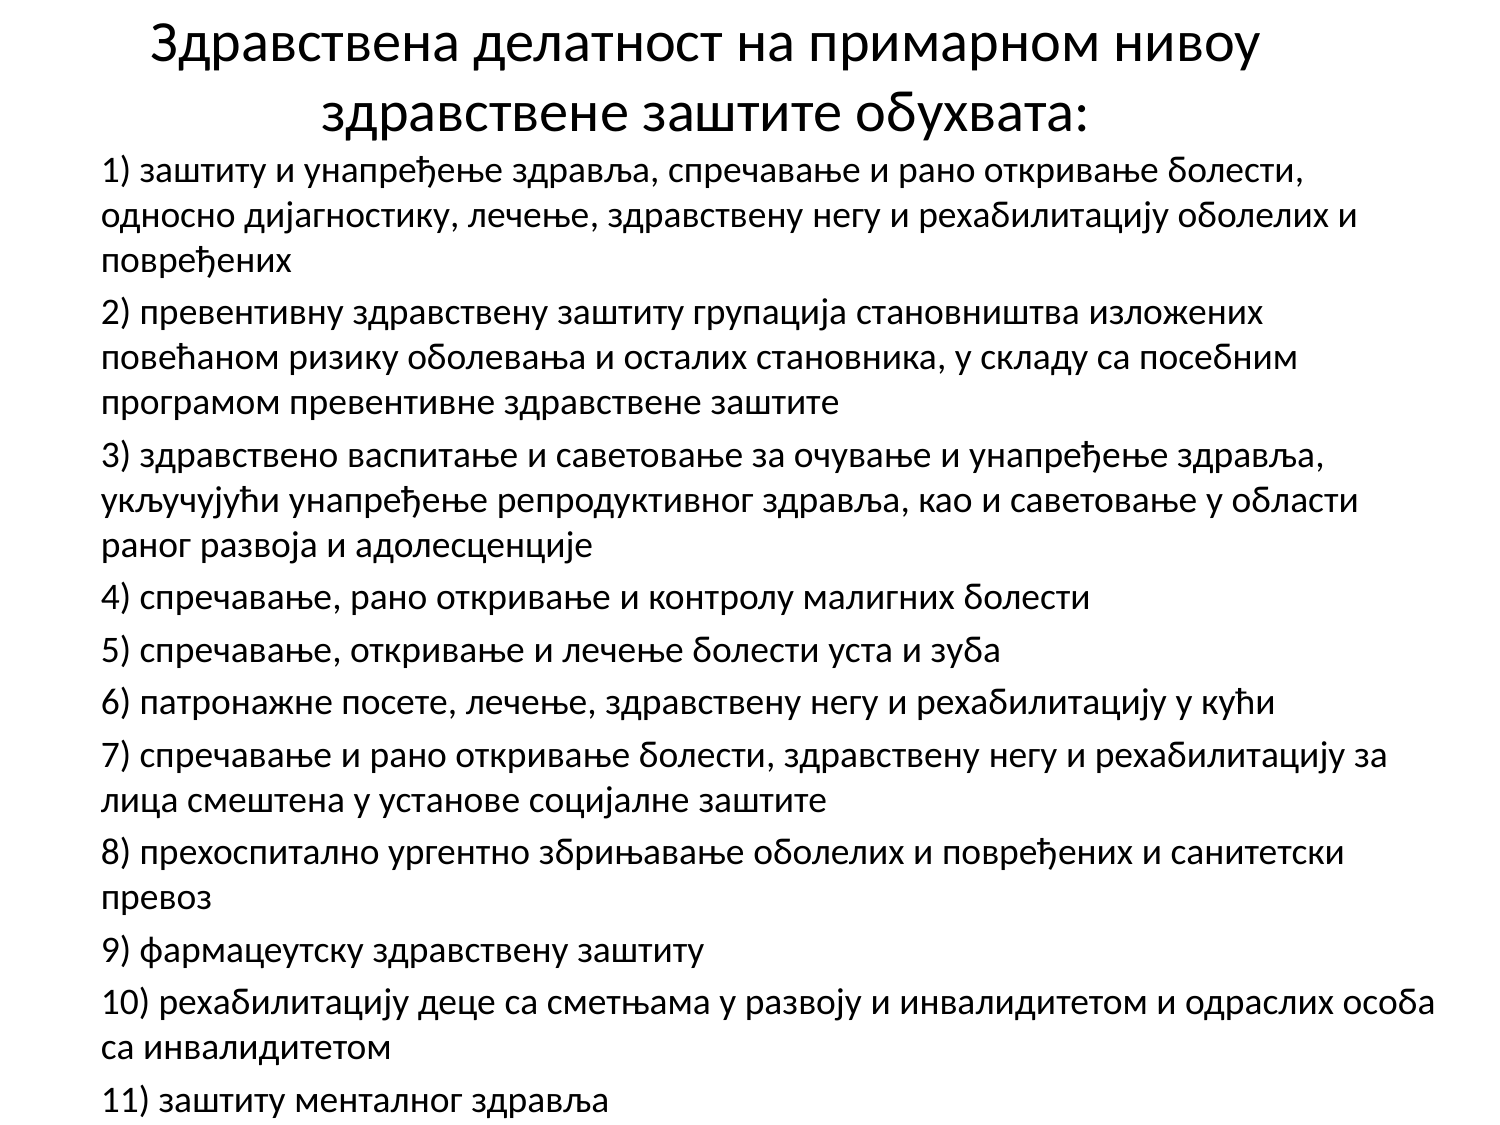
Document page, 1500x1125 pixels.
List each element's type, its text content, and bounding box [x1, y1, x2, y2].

list 1) заштиту и унапређење здравља, спречавање и рано откривање болести, односно дијагностику, лечење, здравствену негу и рехабилитацију оболелих и повређених 2) превентивну здравствену заштиту групација становништва изложених повећаном ризику оболевања и осталих становника, у складу са посебним програмом превентивне здравствене заштитe 3) здравствено васпитање и саветовање за очување и унапређење здравља, укључујући унапређење репродуктивног здравља, као и саветовање у области раног развоја и адолесценције 4) спречавање, рано откривање и контролу малигних болести 5) спречавање, откривање и лечење болести уста и зуба 6) патронажне посете, лечење, здравствену негу и рехабилитацију у кући 7) спречавање и рано откривање болести, здравствену негу и рехабилитацију за лица смештена у установе социјалне заштите 8) прехоспитално ургентно збрињавање оболелих и повређених и санитетски превоз 9) фармацеутску здравствену заштиту 10) рехабилитацију деце са сметњама у развоју и инвалидитетом и одраслих особа са инвалидитетом 11) заштиту менталног здравља 12) палијативно збрињавањe 13) друге послове утврђене законом [29, 137, 1459, 1078]
title Здравствена делатност на примарном нивоу здравствене заштите обухвата: [112, 30, 1300, 116]
